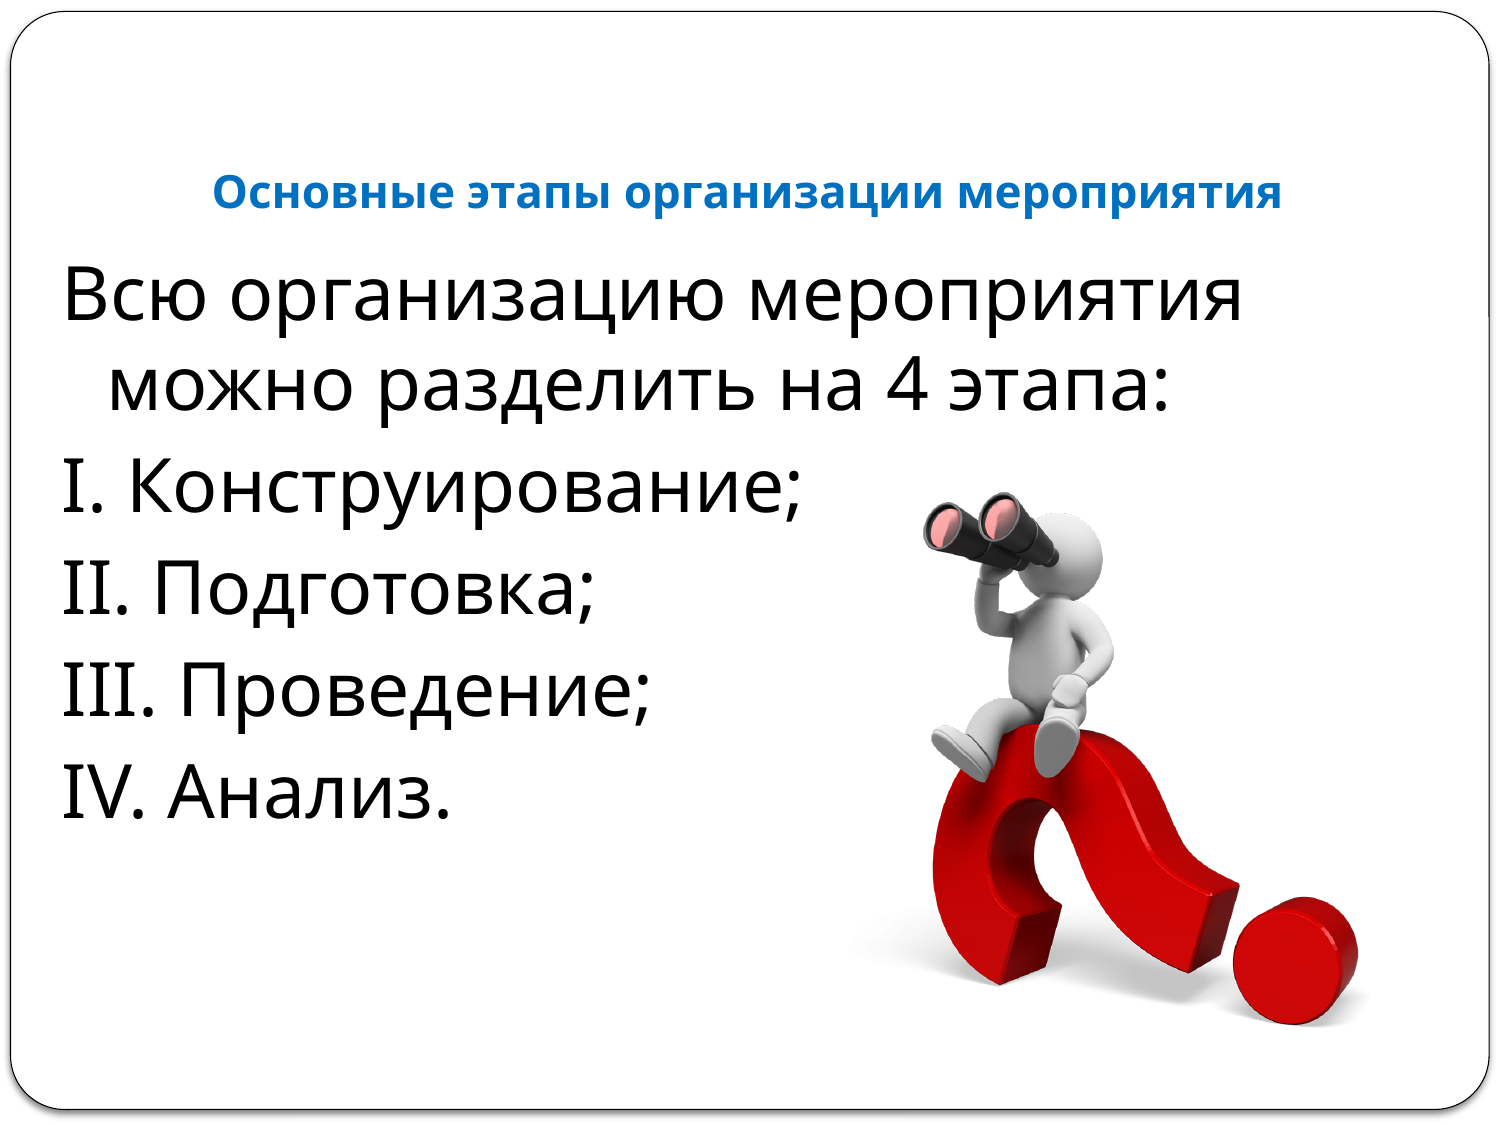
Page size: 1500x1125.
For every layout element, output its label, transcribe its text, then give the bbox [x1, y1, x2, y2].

title Основные этапы организации мероприятия [58, 45, 1425, 233]
list Всю организацию мероприятия можно разделить на 4 этапа: I. Конструирование; II. Подготовка; III. Проведение; IV. Анализ. [46, 237, 1425, 988]
picture [787, 480, 1500, 1044]
